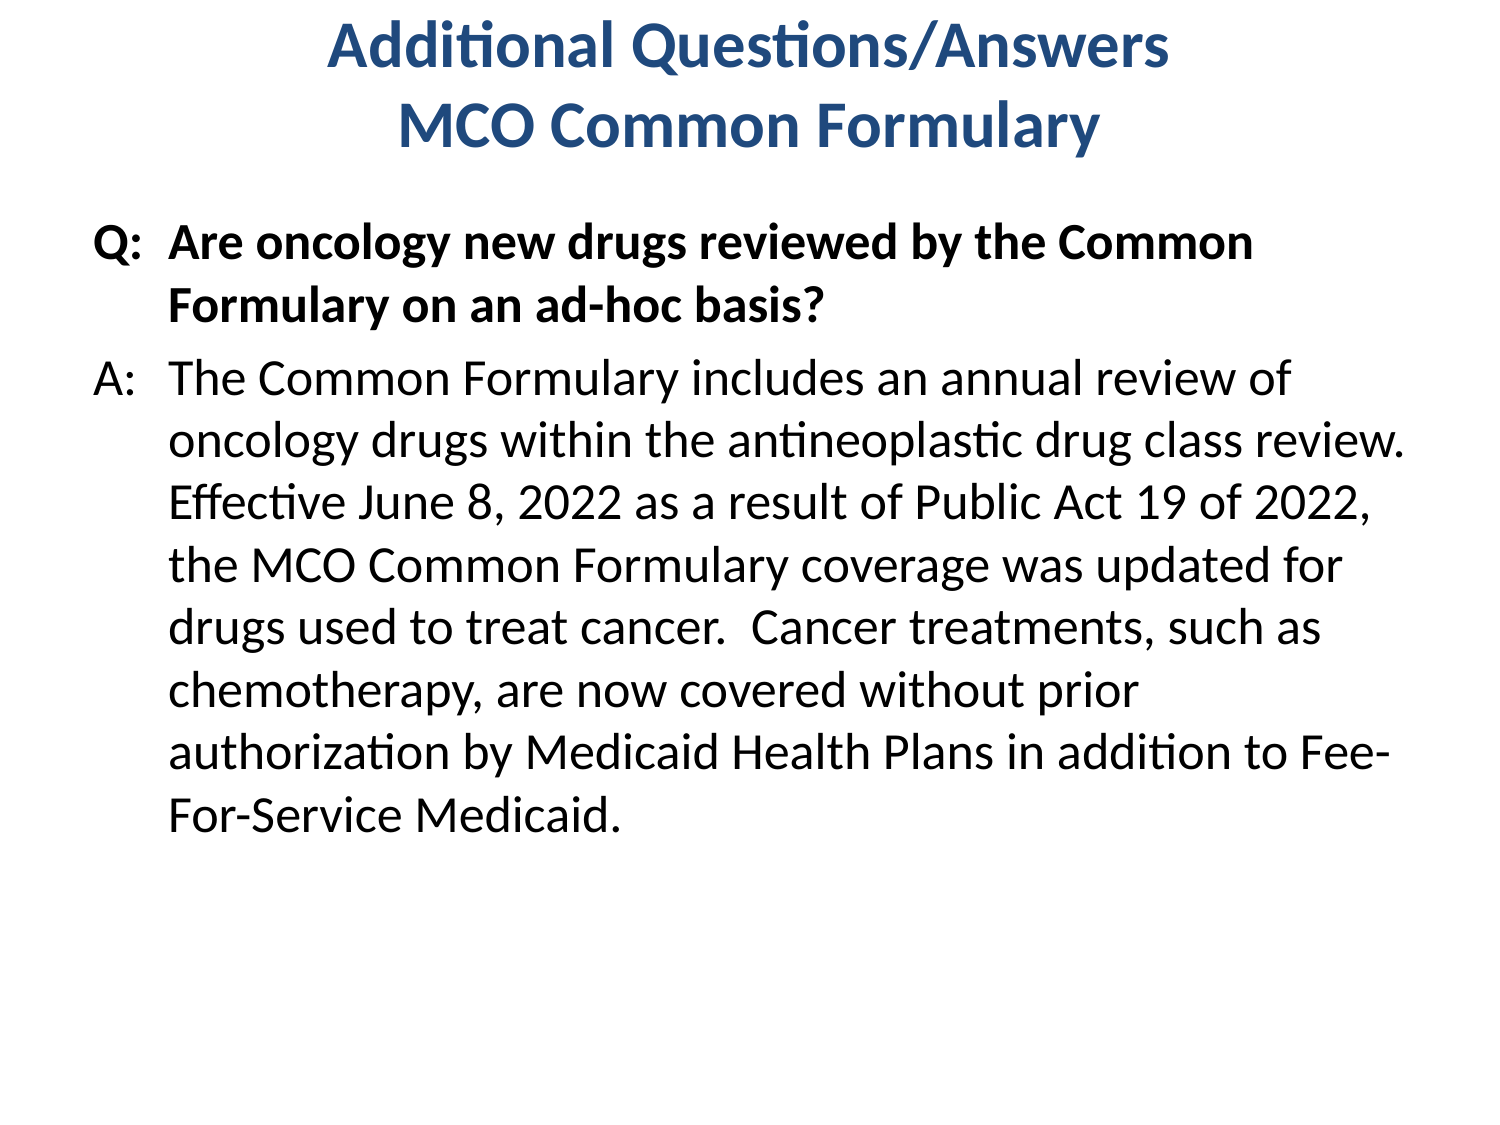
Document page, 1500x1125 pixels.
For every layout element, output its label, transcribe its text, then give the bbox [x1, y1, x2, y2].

title Additional Questions/Answers MCO Common Formulary [49, 37, 1450, 125]
list Q: Are oncology new drugs reviewed by the Common Formulary on an ad-hoc basis? A: The Common Formulary includes an annual review of oncology drugs within the antineoplastic drug class review. Effective June 8, 2022 as a result of Public Act 19 of 2022, the MCO Common Formulary coverage was updated for drugs used to treat cancer. Cancer treatments, such as chemotherapy, are now covered without prior authorization by Medicaid Health Plans in addition to Fee-For-Service Medicaid. [78, 200, 1450, 1038]
